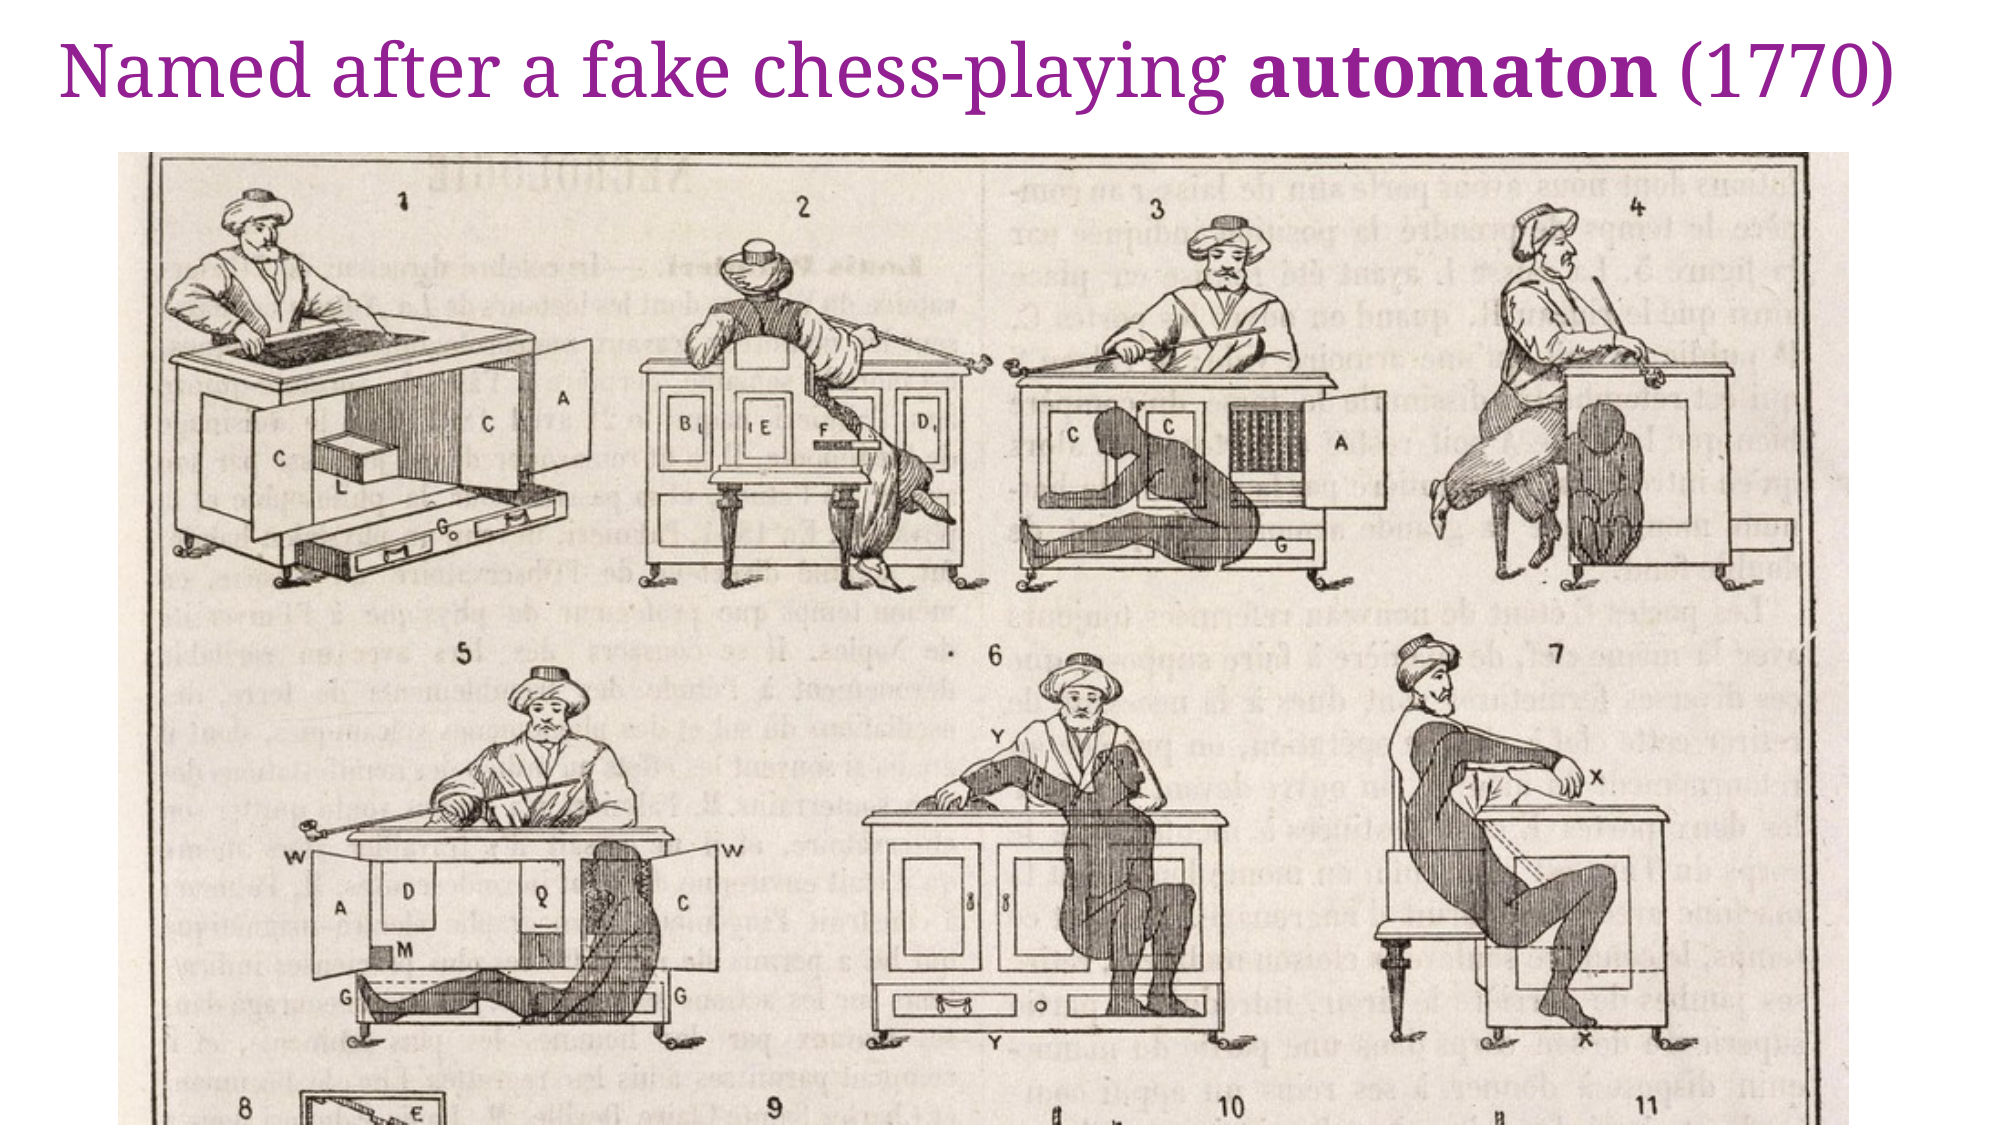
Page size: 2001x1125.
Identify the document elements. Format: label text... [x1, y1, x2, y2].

title Named after a fake chess-playing automaton (1770) [43, 25, 1953, 123]
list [118, 152, 1849, 1125]
